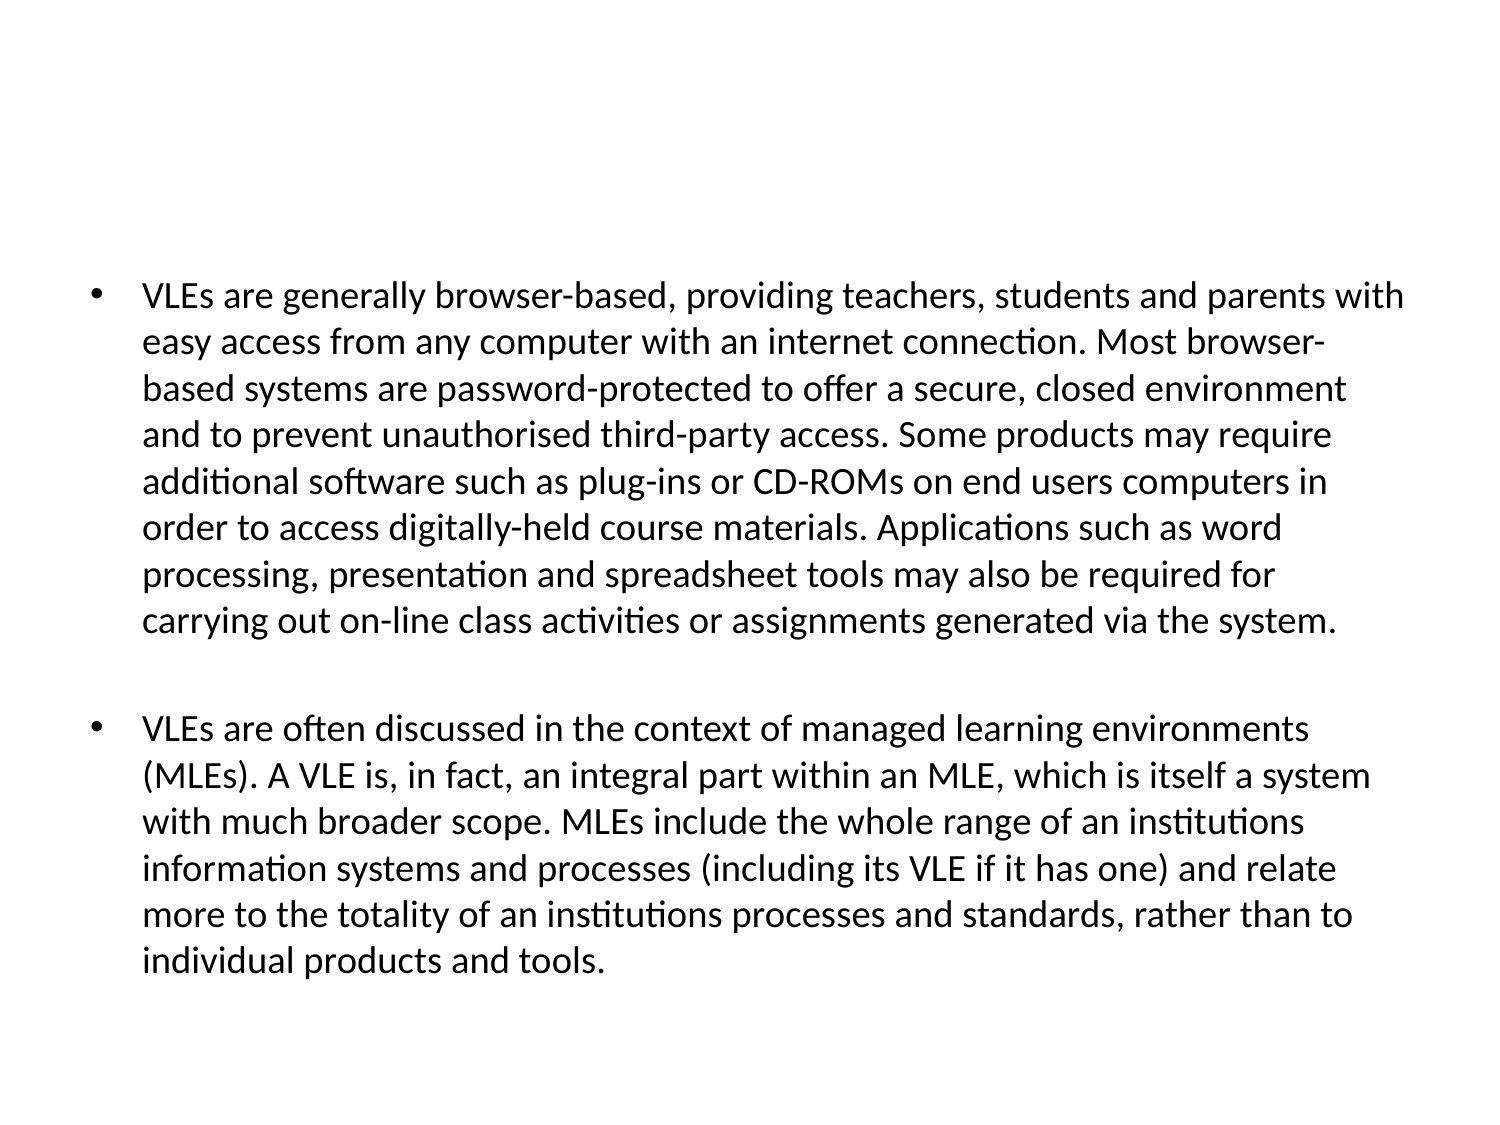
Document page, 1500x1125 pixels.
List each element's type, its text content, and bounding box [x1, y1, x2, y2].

list VLEs are generally browser-based, providing teachers, students and parents with easy access from any computer with an internet connection. Most browser-based systems are password-protected to offer a secure, closed environment and to prevent unauthorised third-party access. Some products may require additional software such as plug-ins or CD-ROMs on end users computers in order to access digitally-held course materials. Applications such as word processing, presentation and spreadsheet tools may also be required for carrying out on-line class activities or assignments generated via the system. VLEs are often discussed in the context of managed learning environments (MLEs). A VLE is, in fact, an integral part within an MLE, which is itself a system with much broader scope. MLEs include the whole range of an institutions information systems and processes (including its VLE if it has one) and relate more to the totality of an institutions processes and standards, rather than to individual products and tools. [75, 262, 1425, 1005]
